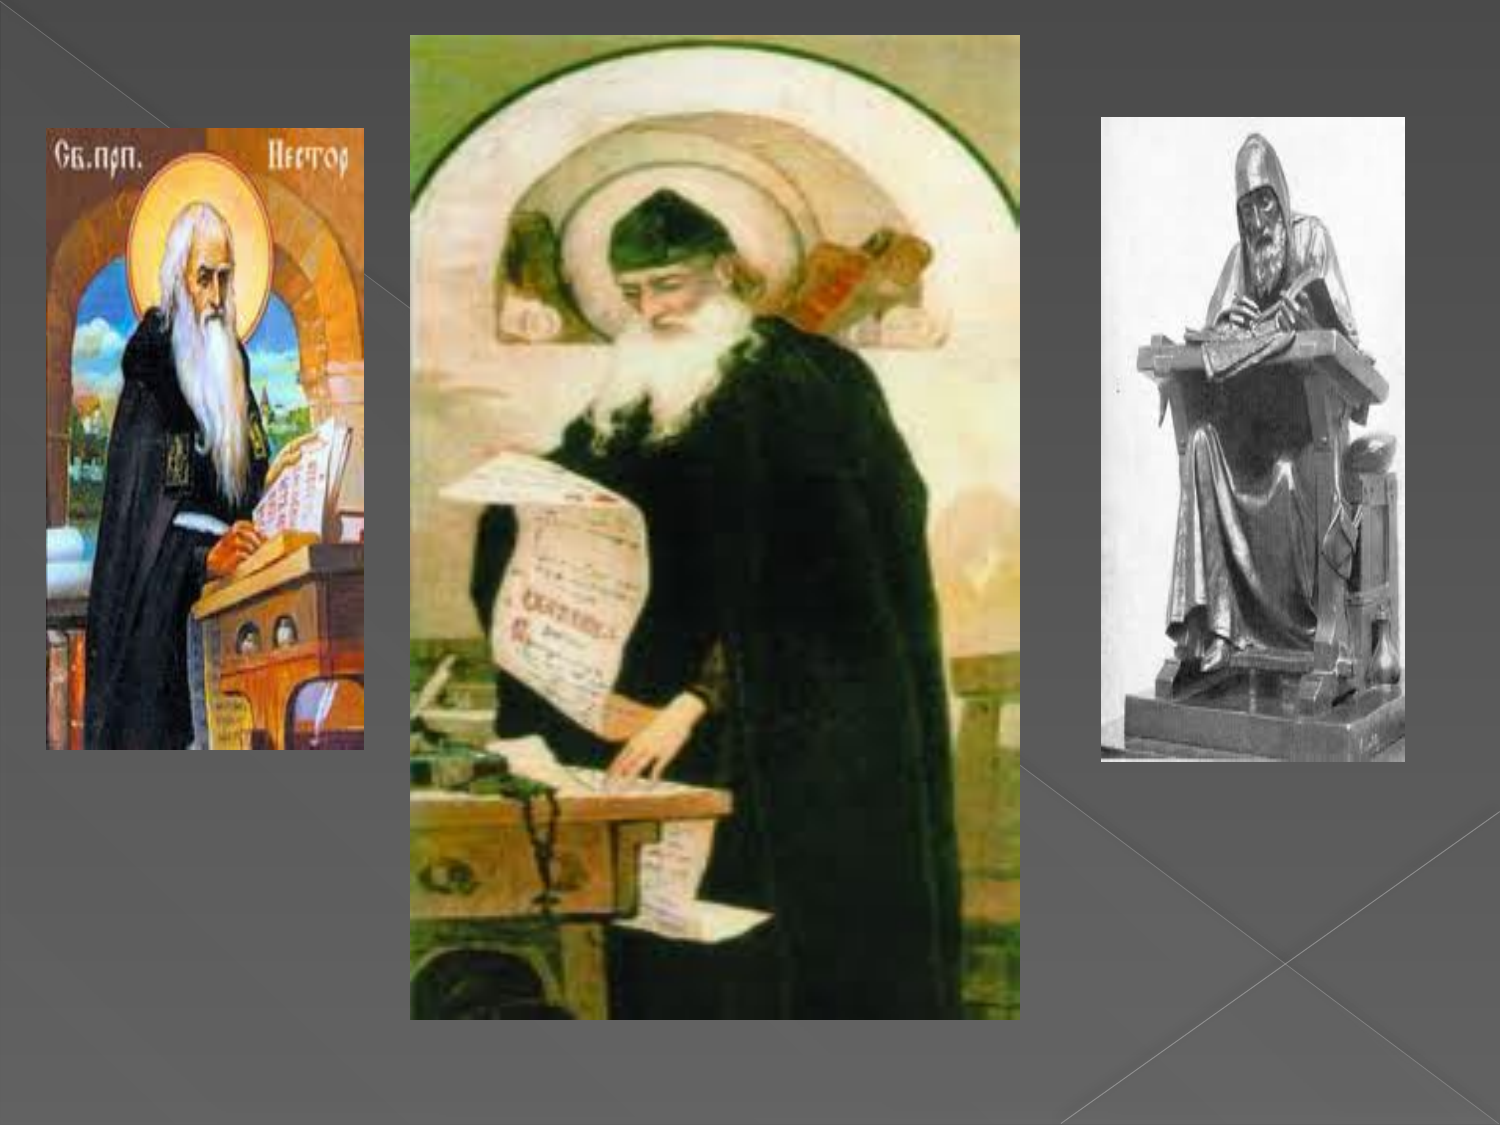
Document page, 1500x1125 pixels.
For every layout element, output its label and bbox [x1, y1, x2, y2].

picture [1101, 116, 1405, 762]
picture [409, 34, 1020, 1020]
picture [46, 128, 364, 751]
